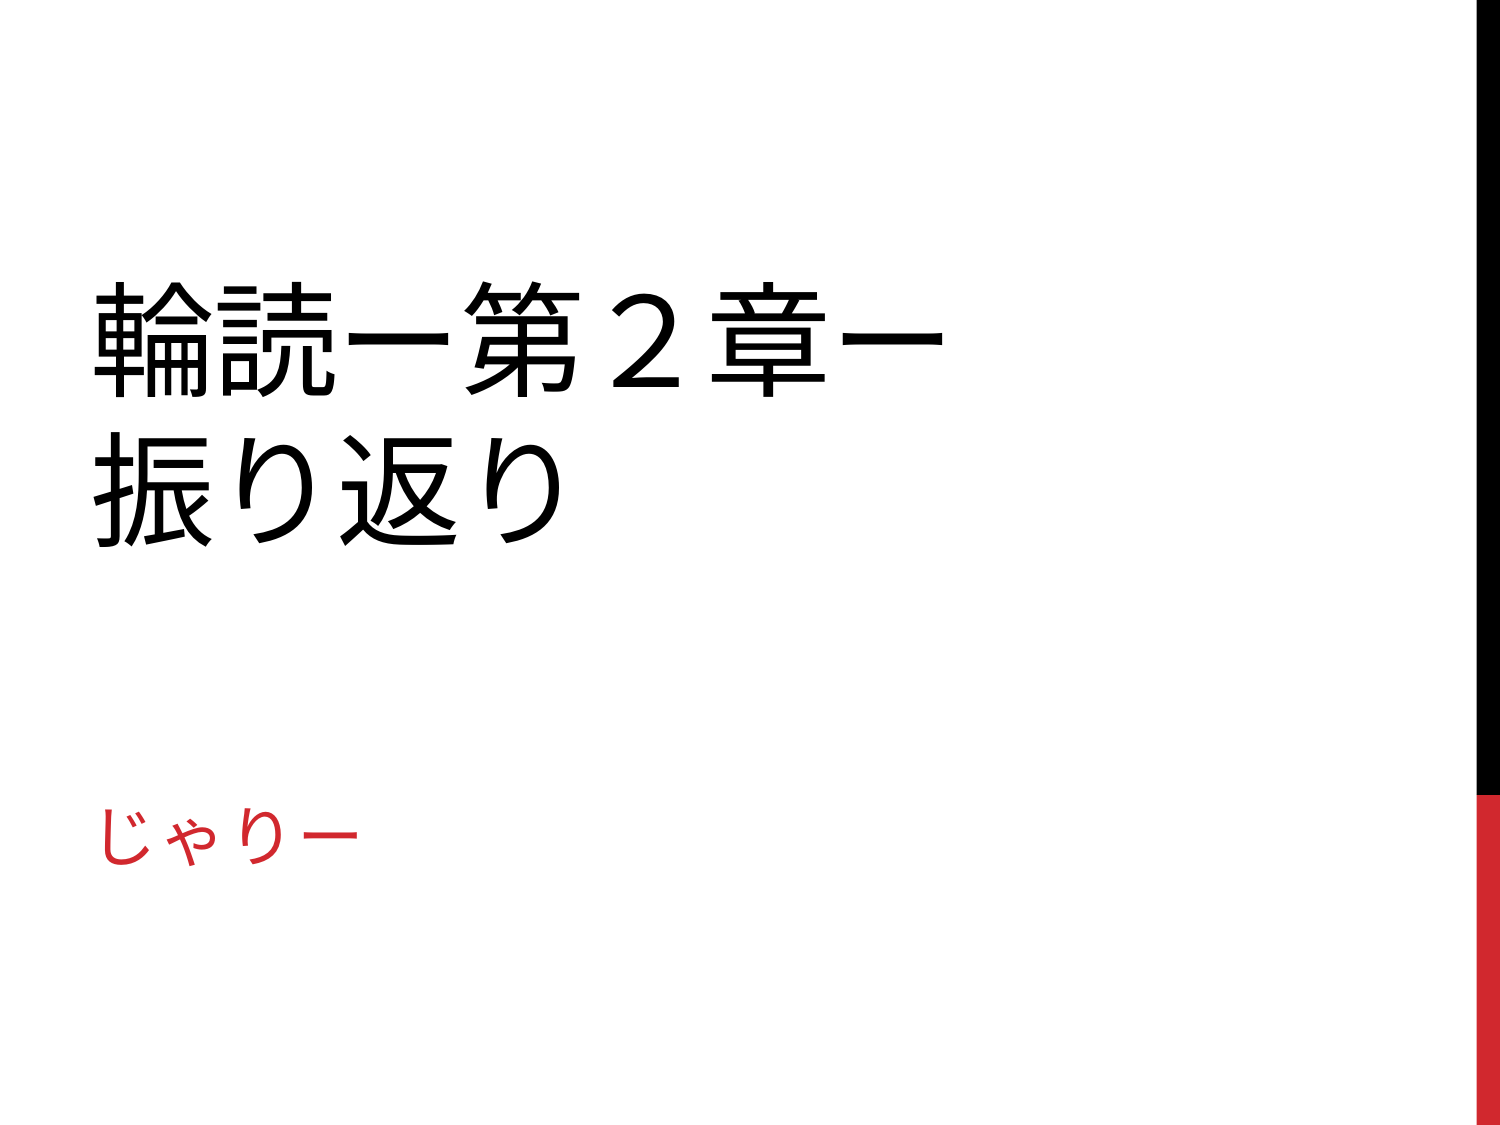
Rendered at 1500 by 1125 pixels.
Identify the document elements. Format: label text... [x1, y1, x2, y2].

title 輪読ー第２章ー 振り返り [75, 37, 1350, 788]
subtitle じゃりー [75, 787, 1200, 938]
